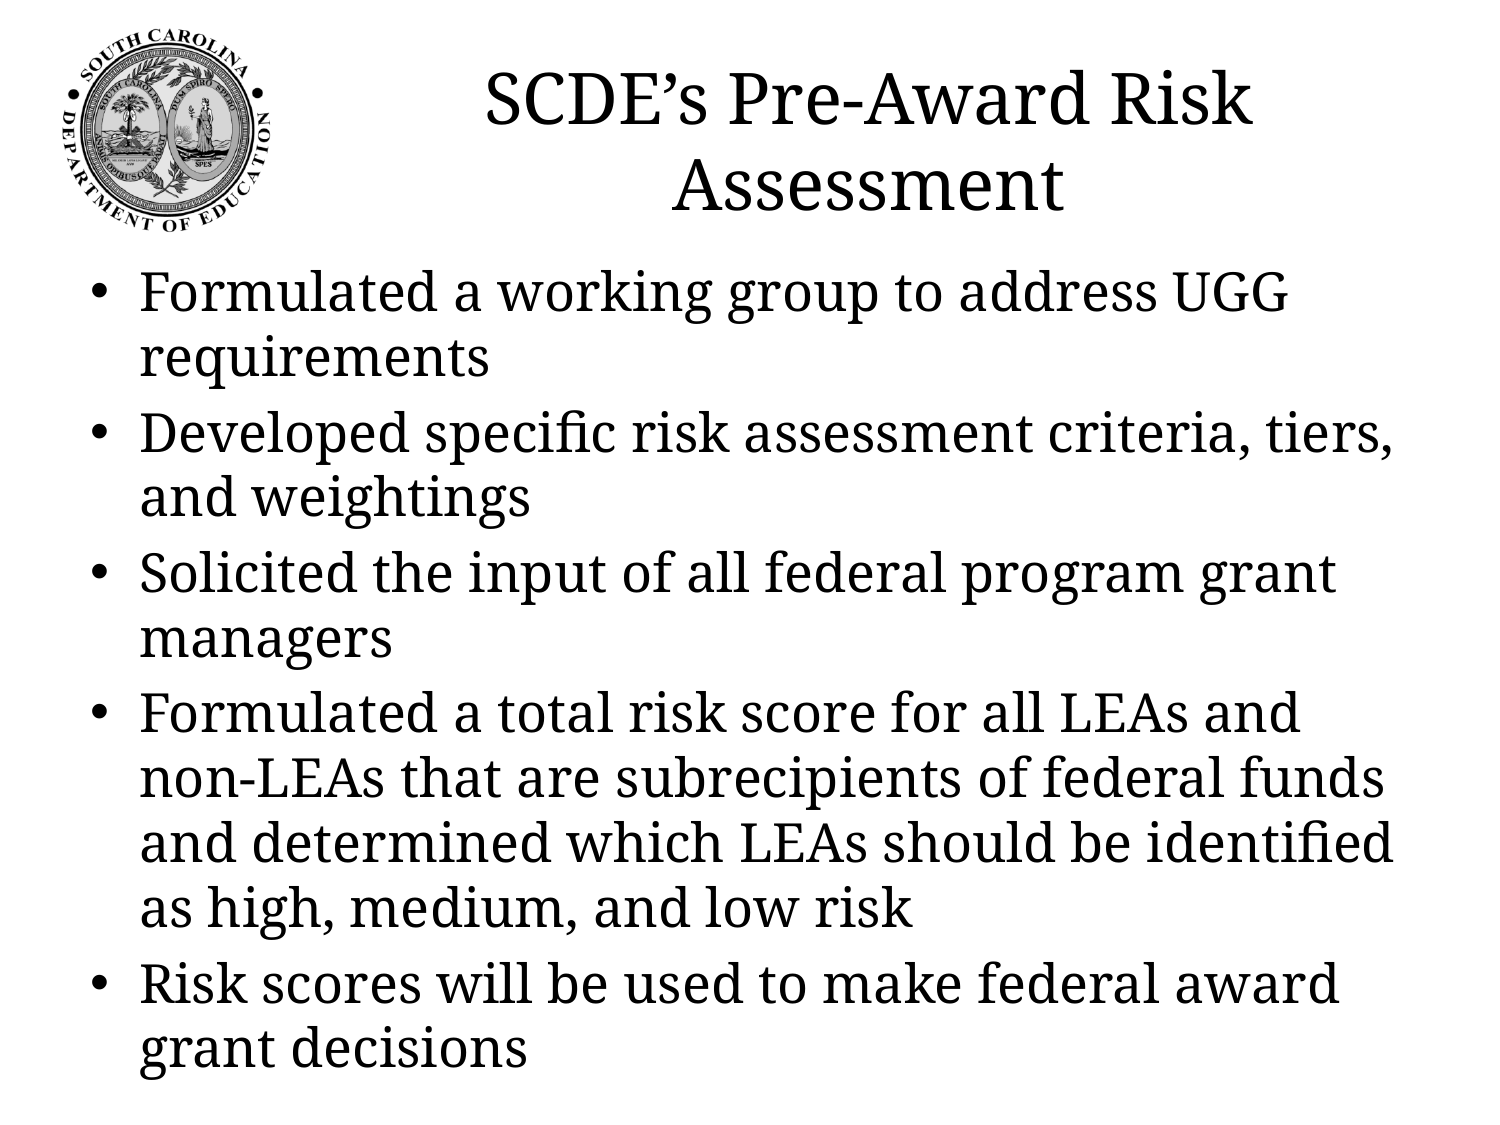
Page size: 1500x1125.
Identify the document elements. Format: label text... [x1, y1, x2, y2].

picture [50, 24, 280, 238]
title SCDE’s Pre-Award Risk Assessment [312, 45, 1425, 233]
list Formulated a working group to address UGG requirements Developed specific risk assessment criteria, tiers, and weightings Solicited the input of all federal program grant managers Formulated a total risk score for all LEAs and non-LEAs that are subrecipients of federal funds and determined which LEAs should be identified as high, medium, and low risk Risk scores will be used to make federal award grant decisions [75, 249, 1425, 1088]
